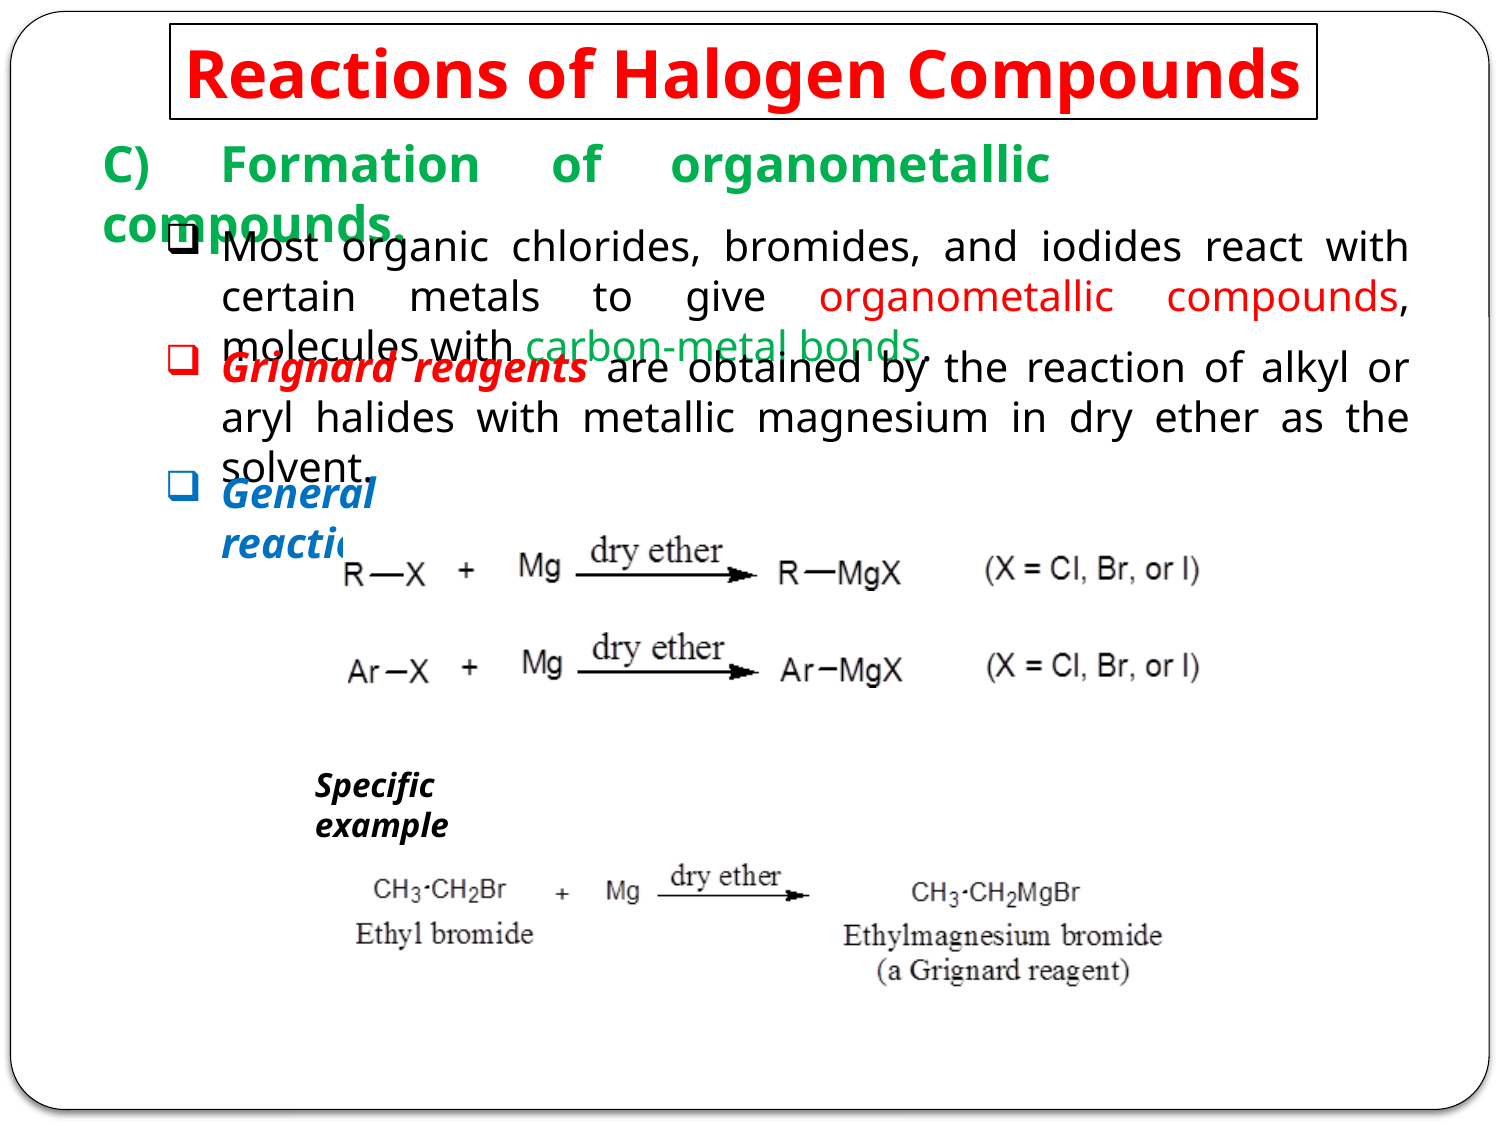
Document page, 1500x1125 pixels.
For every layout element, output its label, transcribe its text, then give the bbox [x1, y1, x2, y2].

text_box Grignard reagents are obtained by the reaction of alkyl or aryl halides with metallic magnesium in dry ether as the solvent. [149, 333, 1425, 499]
picture [343, 534, 1201, 591]
picture [348, 630, 1201, 688]
text_box C) Formation of organometallic compounds. [87, 124, 1067, 260]
text_box Specific example [299, 756, 556, 852]
text_box Reactions of Halogen Compounds [169, 23, 1318, 120]
text_box General reaction [149, 459, 556, 575]
picture [356, 862, 1163, 988]
text_box Most organic chlorides, bromides, and iodides react with certain metals to give organometallic compounds, molecules with carbon-metal bonds. [149, 212, 1425, 333]
